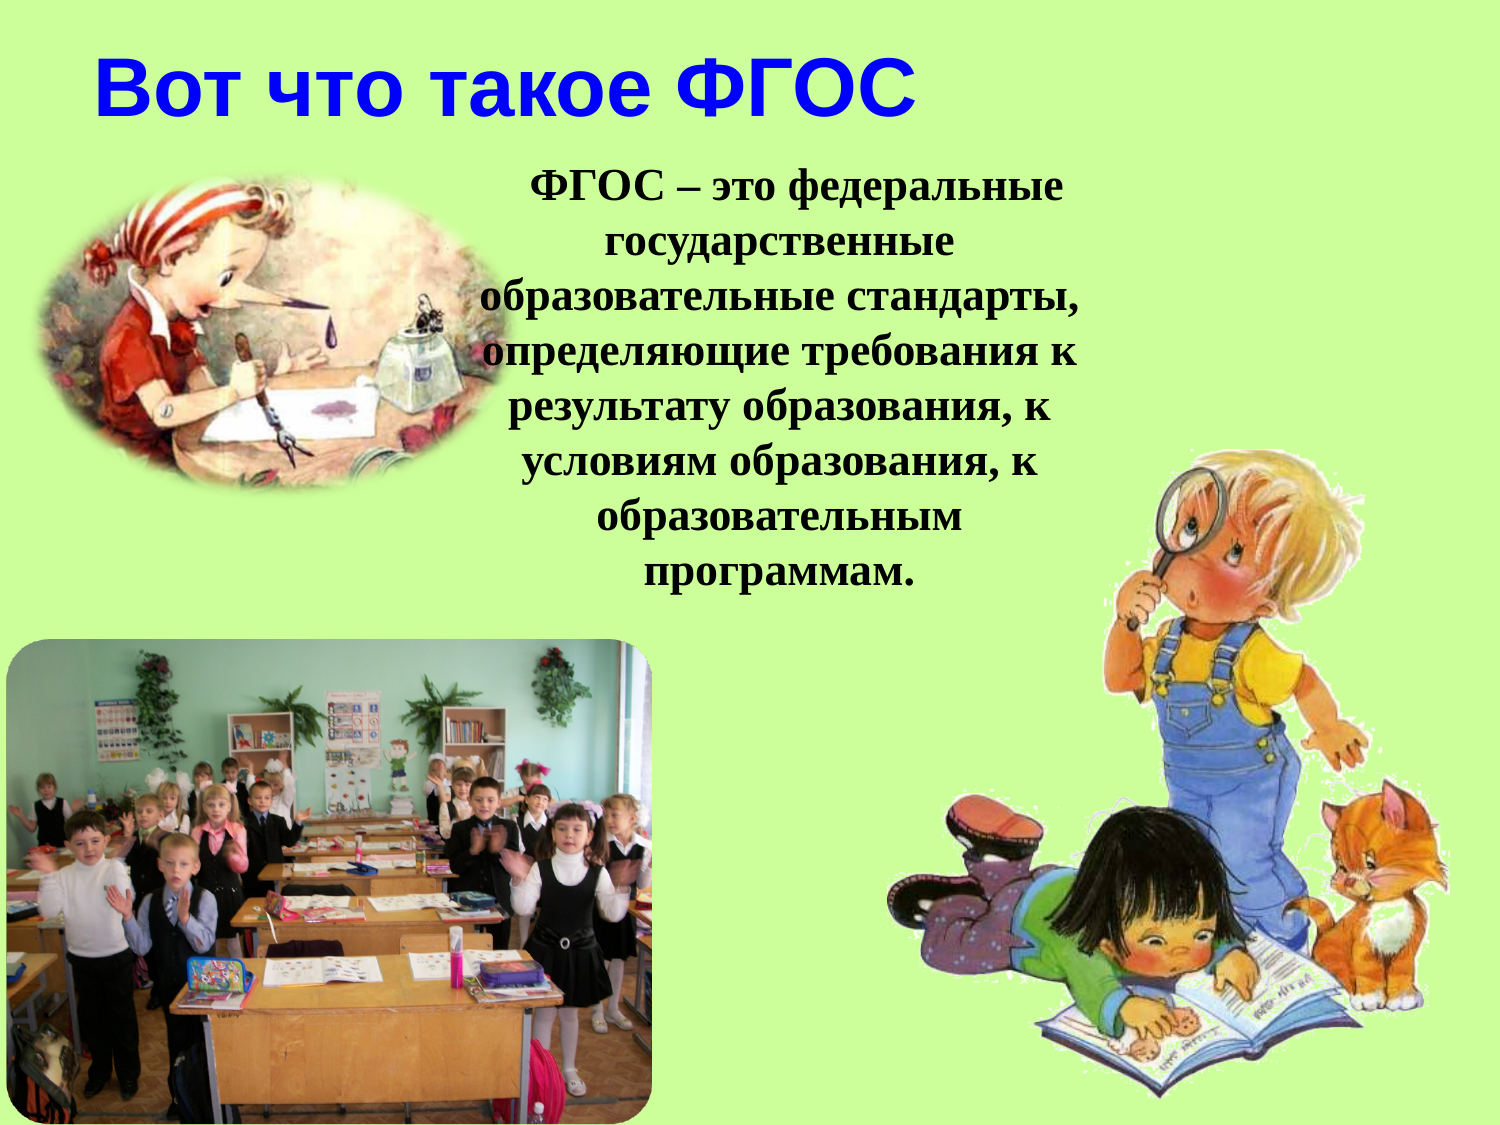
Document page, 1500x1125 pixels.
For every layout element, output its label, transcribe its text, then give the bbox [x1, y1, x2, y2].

text_box Вот что такое ФГОС [78, 24, 957, 141]
picture [3, 639, 655, 1125]
picture [887, 449, 1451, 1101]
picture [23, 161, 526, 504]
text_box ФГОС – это федеральные государственные образовательные стандарты, определяющие требования к результату образования, к условиям образования, к образовательным программам. [442, 147, 1117, 753]
